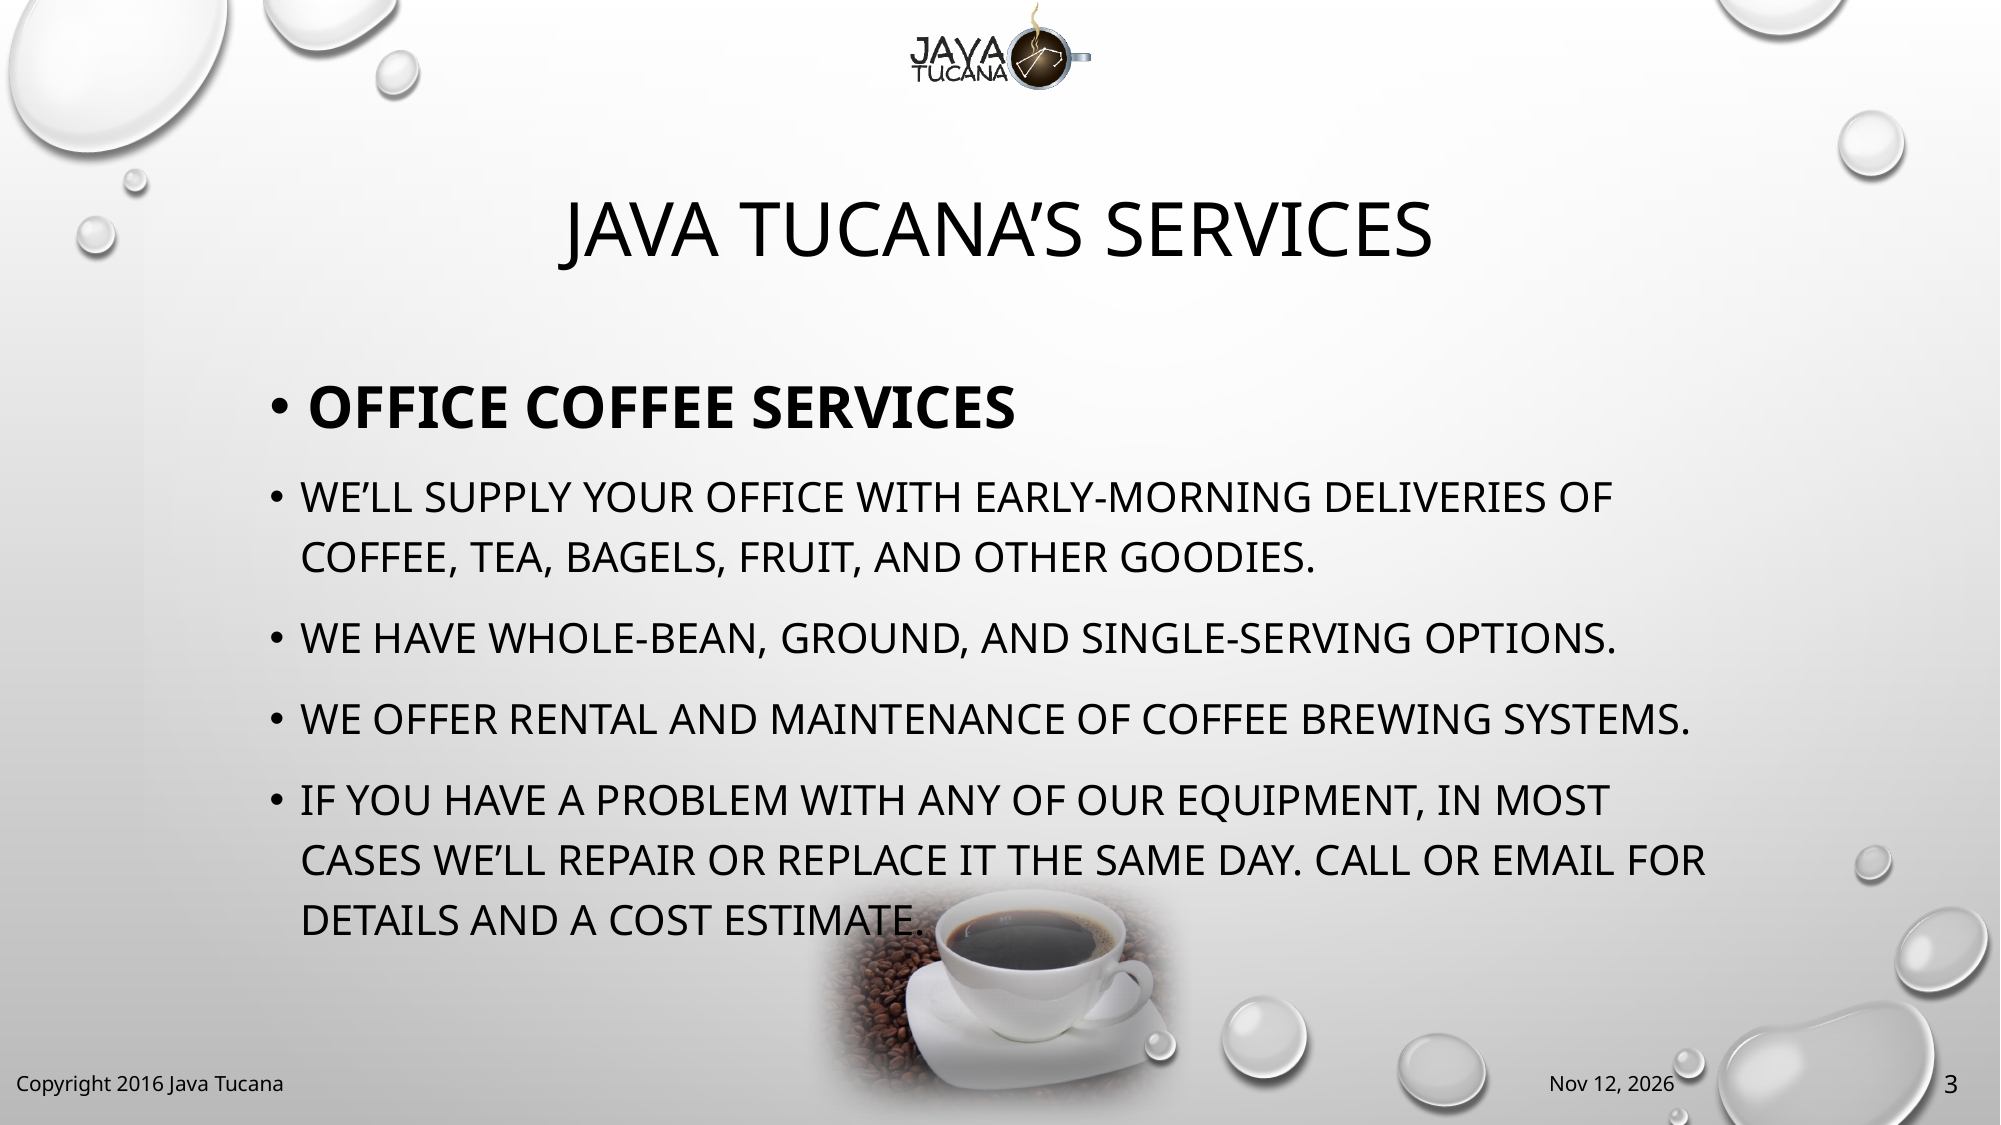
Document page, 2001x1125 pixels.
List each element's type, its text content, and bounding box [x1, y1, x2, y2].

list Office coffee services We’ll supply your office with early-morning deliveries of coffee, tea, bagels, fruit, and other goodies. We have whole-bean, ground, and single-serving options. We offer rental and maintenance of coffee brewing systems. If you have a problem with any of our equipment, in most cases we’ll repair or replace it the same day. Call or email for details and a cost estimate. [254, 348, 1756, 1009]
picture [0, 0, 2001, 1125]
footer Copyright 2016 Java Tucana [1, 1055, 1096, 1116]
slide_number 3 [1848, 1055, 1974, 1116]
title Java Tucana’s Services [149, 101, 1851, 364]
slide_number 13-Feb-16 [1239, 1055, 1690, 1116]
